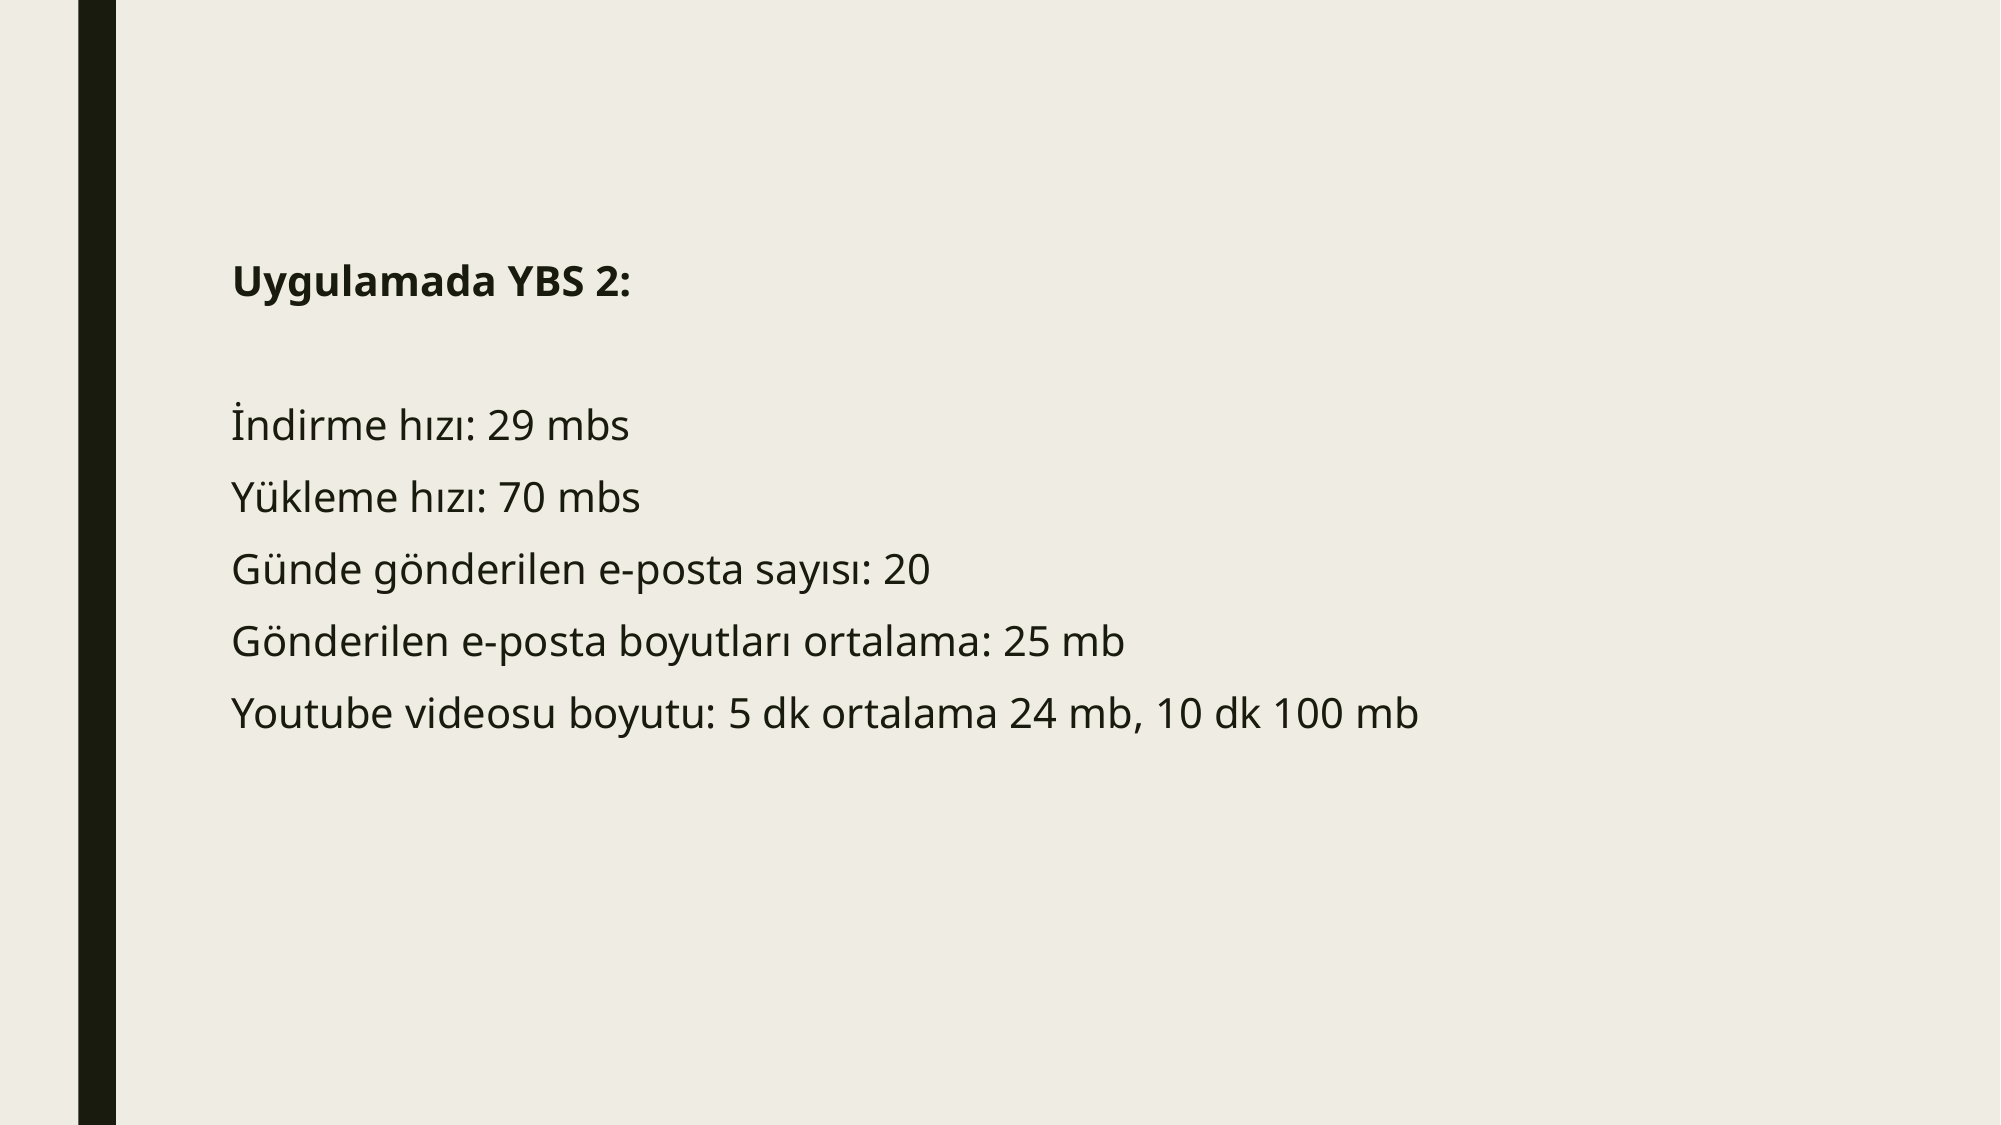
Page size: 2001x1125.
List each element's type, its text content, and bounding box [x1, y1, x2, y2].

list Uygulamada YBS 2: İndirme hızı: 29 mbs Yükleme hızı: 70 mbs Günde gönderilen e-posta sayısı: 20 Gönderilen e-posta boyutları ortalama: 25 mb Youtube videosu boyutu: 5 dk ortalama 24 mb, 10 dk 100 mb [216, 250, 1792, 808]
